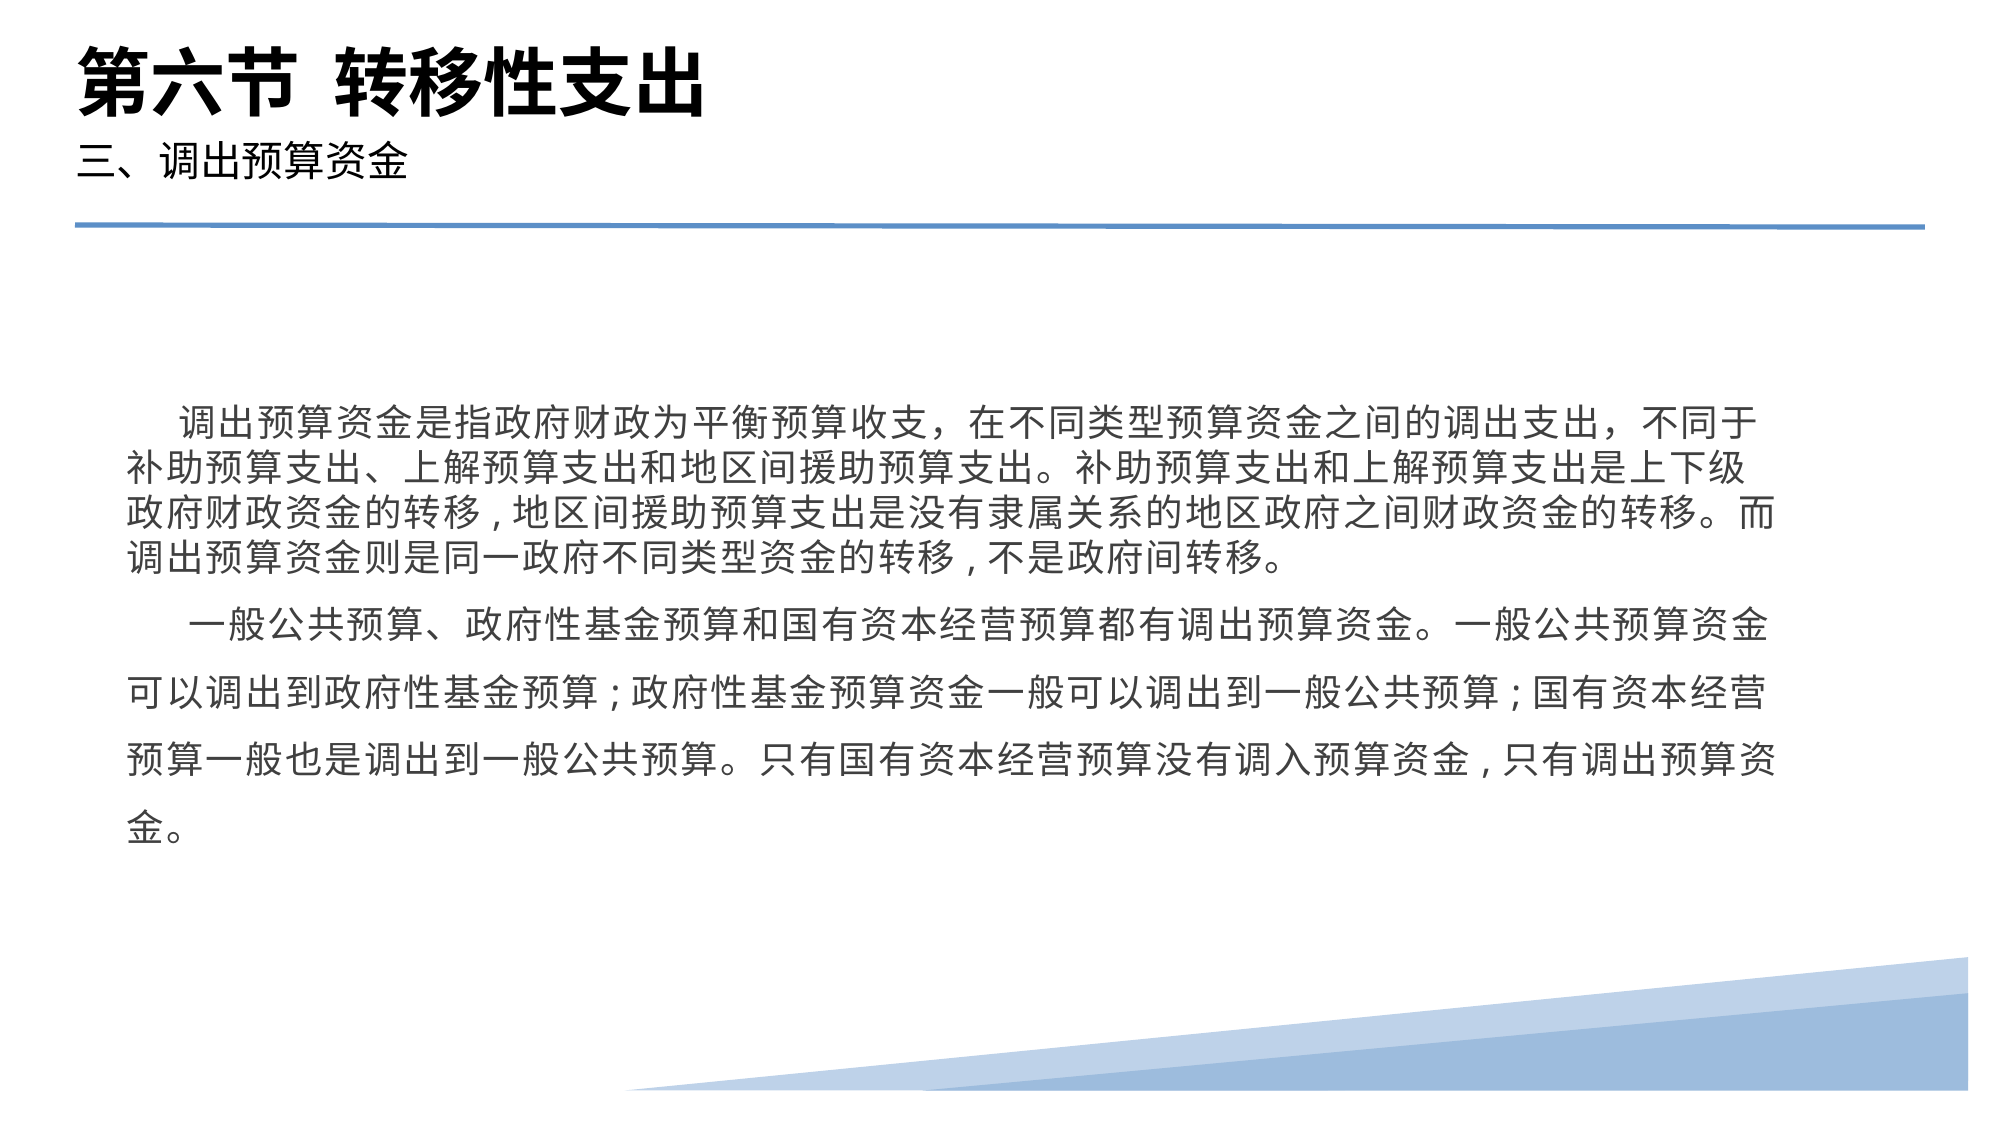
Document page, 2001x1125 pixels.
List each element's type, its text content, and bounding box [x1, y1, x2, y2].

text_box 调出预算资金是指政府财政为平衡预算收支，在不同类型预算资金之间的调出支出，不同于补助预算支出、上解预算支出和地区间援助预算支出。补助预算支出和上解预算支出是上下级政府财政资金的转移,地区间援助预算支出是没有隶属关系的地区政府之间财政资金的转移。而调出预算资金则是同一政府不同类型资金的转移,不是政府间转移。 一般公共预算、政府性基金预算和国有资本经营预算都有调出预算资金。一般公共预算资金可以调出到政府性基金预算;政府性基金预算资金一般可以调出到一般公共预算;国有资本经营预算一般也是调出到一般公共预算。只有国有资本经营预算没有调入预算资金,只有调出预算资金。 [116, 252, 1793, 996]
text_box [74, 224, 1925, 228]
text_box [624, 957, 1969, 1091]
text_box 第六节 转移性支出 [75, 24, 1925, 124]
text_box 三、调出预算资金 [75, 124, 1925, 200]
